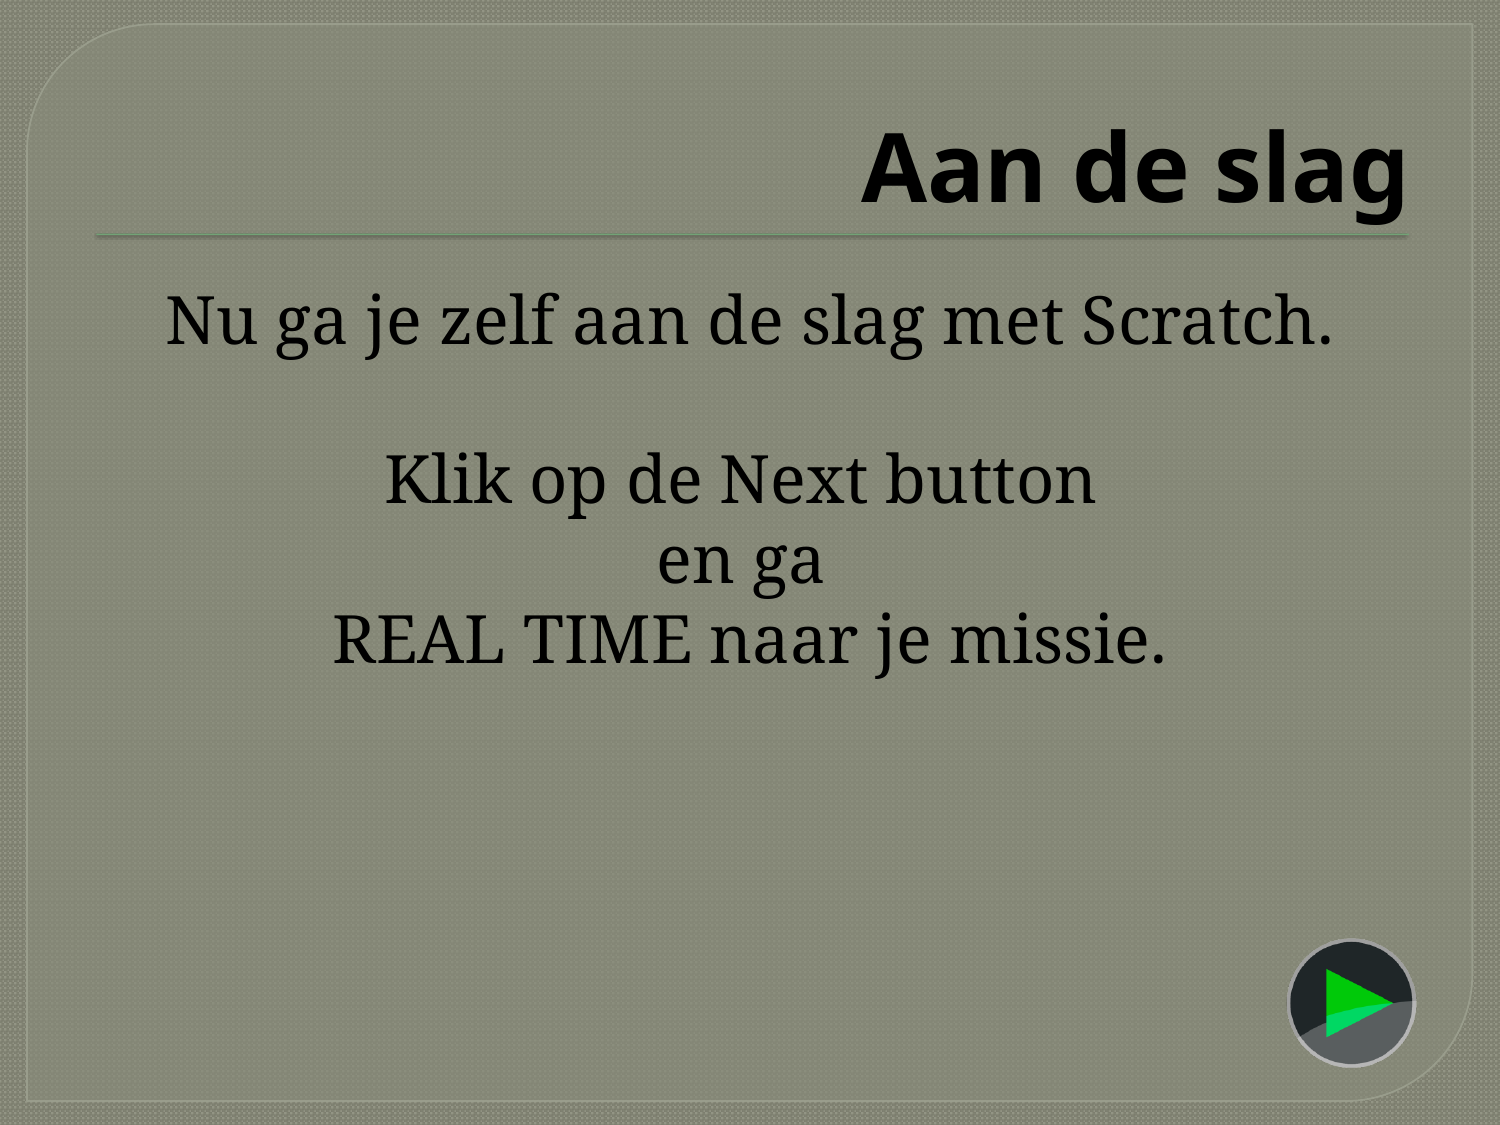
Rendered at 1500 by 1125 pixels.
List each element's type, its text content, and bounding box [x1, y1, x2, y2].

list Nu ga je zelf aan de slag met Scratch. Klik op de Next button en ga REAL TIME naar je missie. [75, 270, 1425, 1013]
picture [1269, 920, 1434, 1085]
title Aan de slag [75, 41, 1425, 230]
